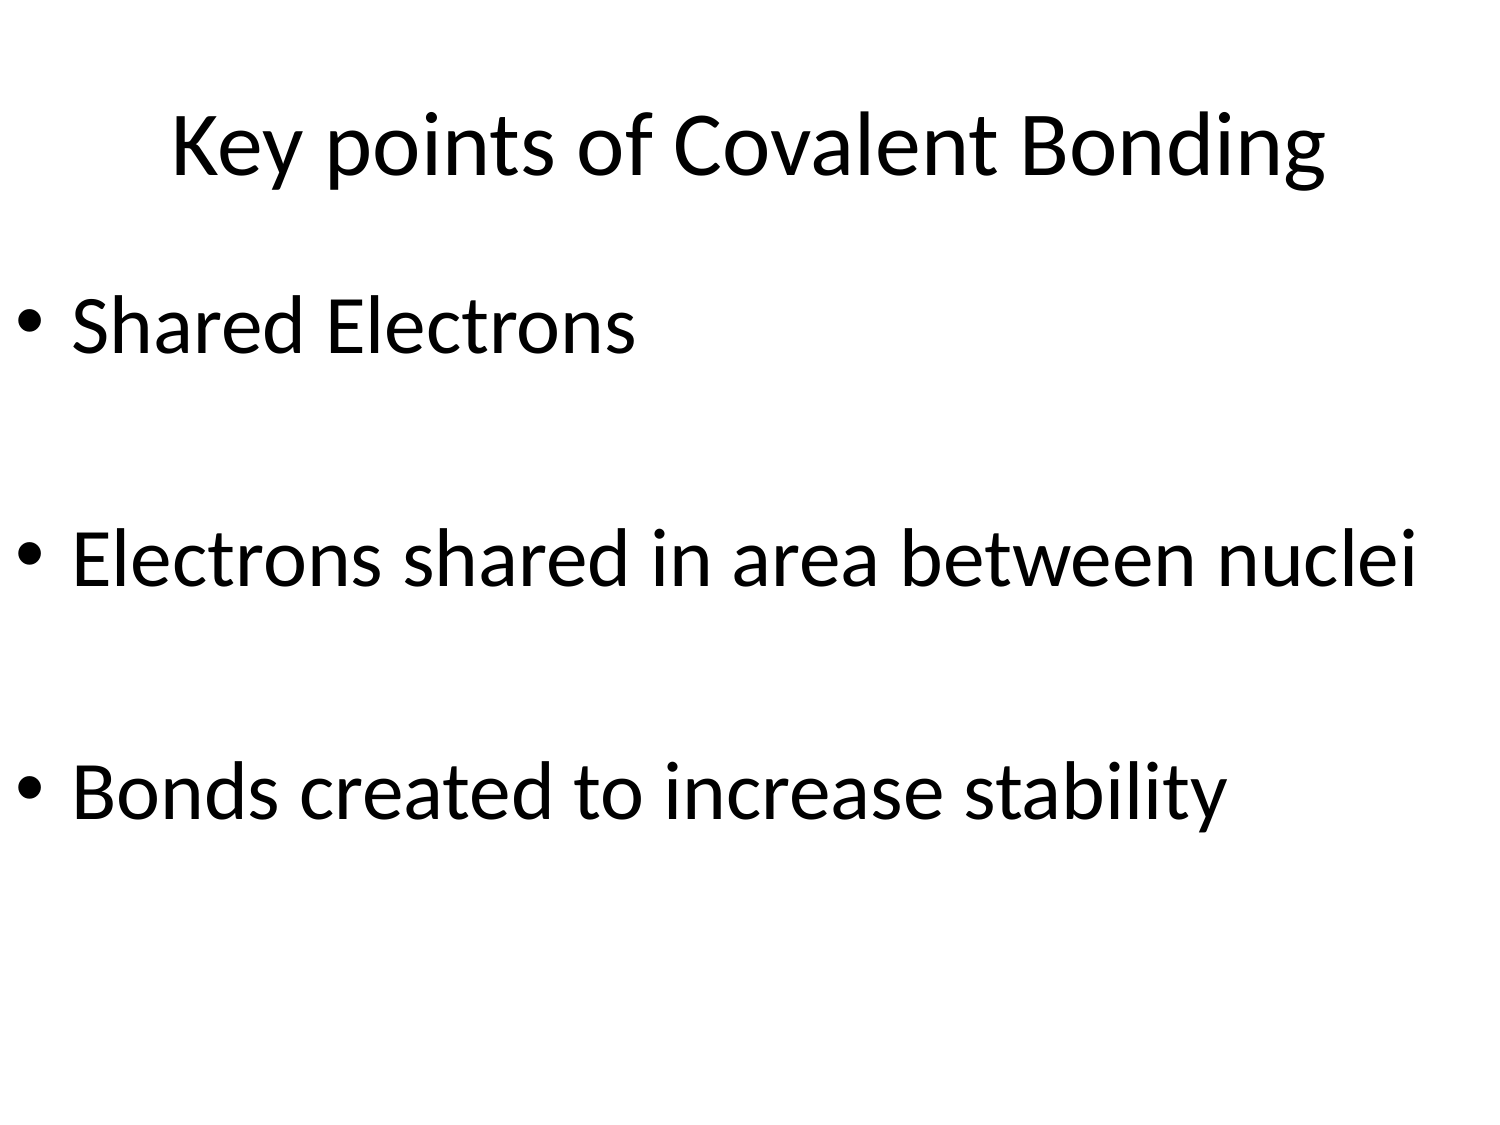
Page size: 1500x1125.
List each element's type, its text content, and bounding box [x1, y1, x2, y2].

title Key points of Covalent Bonding [75, 45, 1425, 233]
list Shared Electrons Electrons shared in area between nuclei Bonds created to increase stability [0, 262, 1500, 1005]
